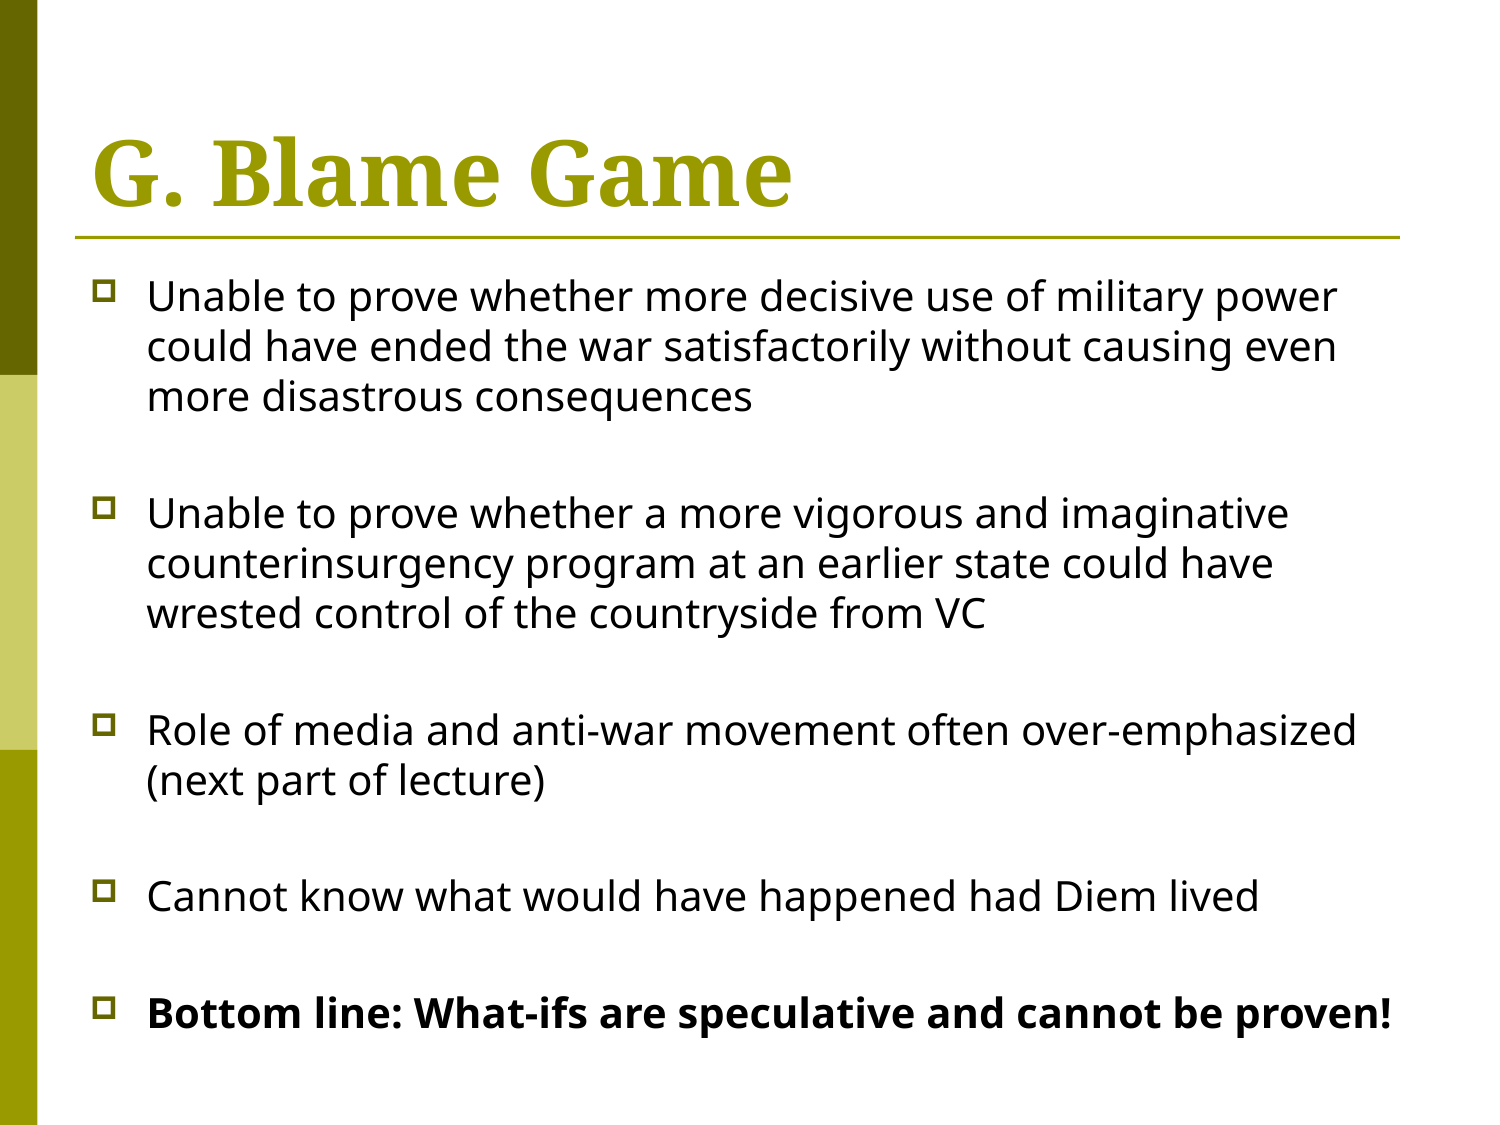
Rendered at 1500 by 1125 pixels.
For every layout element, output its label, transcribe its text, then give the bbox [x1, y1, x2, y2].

title G. Blame Game [74, 45, 1426, 233]
list Unable to prove whether more decisive use of military power could have ended the war satisfactorily without causing even more disastrous consequences Unable to prove whether a more vigorous and imaginative counterinsurgency program at an earlier state could have wrested control of the countryside from VC Role of media and anti-war movement often over-emphasized (next part of lecture) Cannot know what would have happened had Diem lived Bottom line: What-ifs are speculative and cannot be proven! [74, 262, 1426, 1038]
